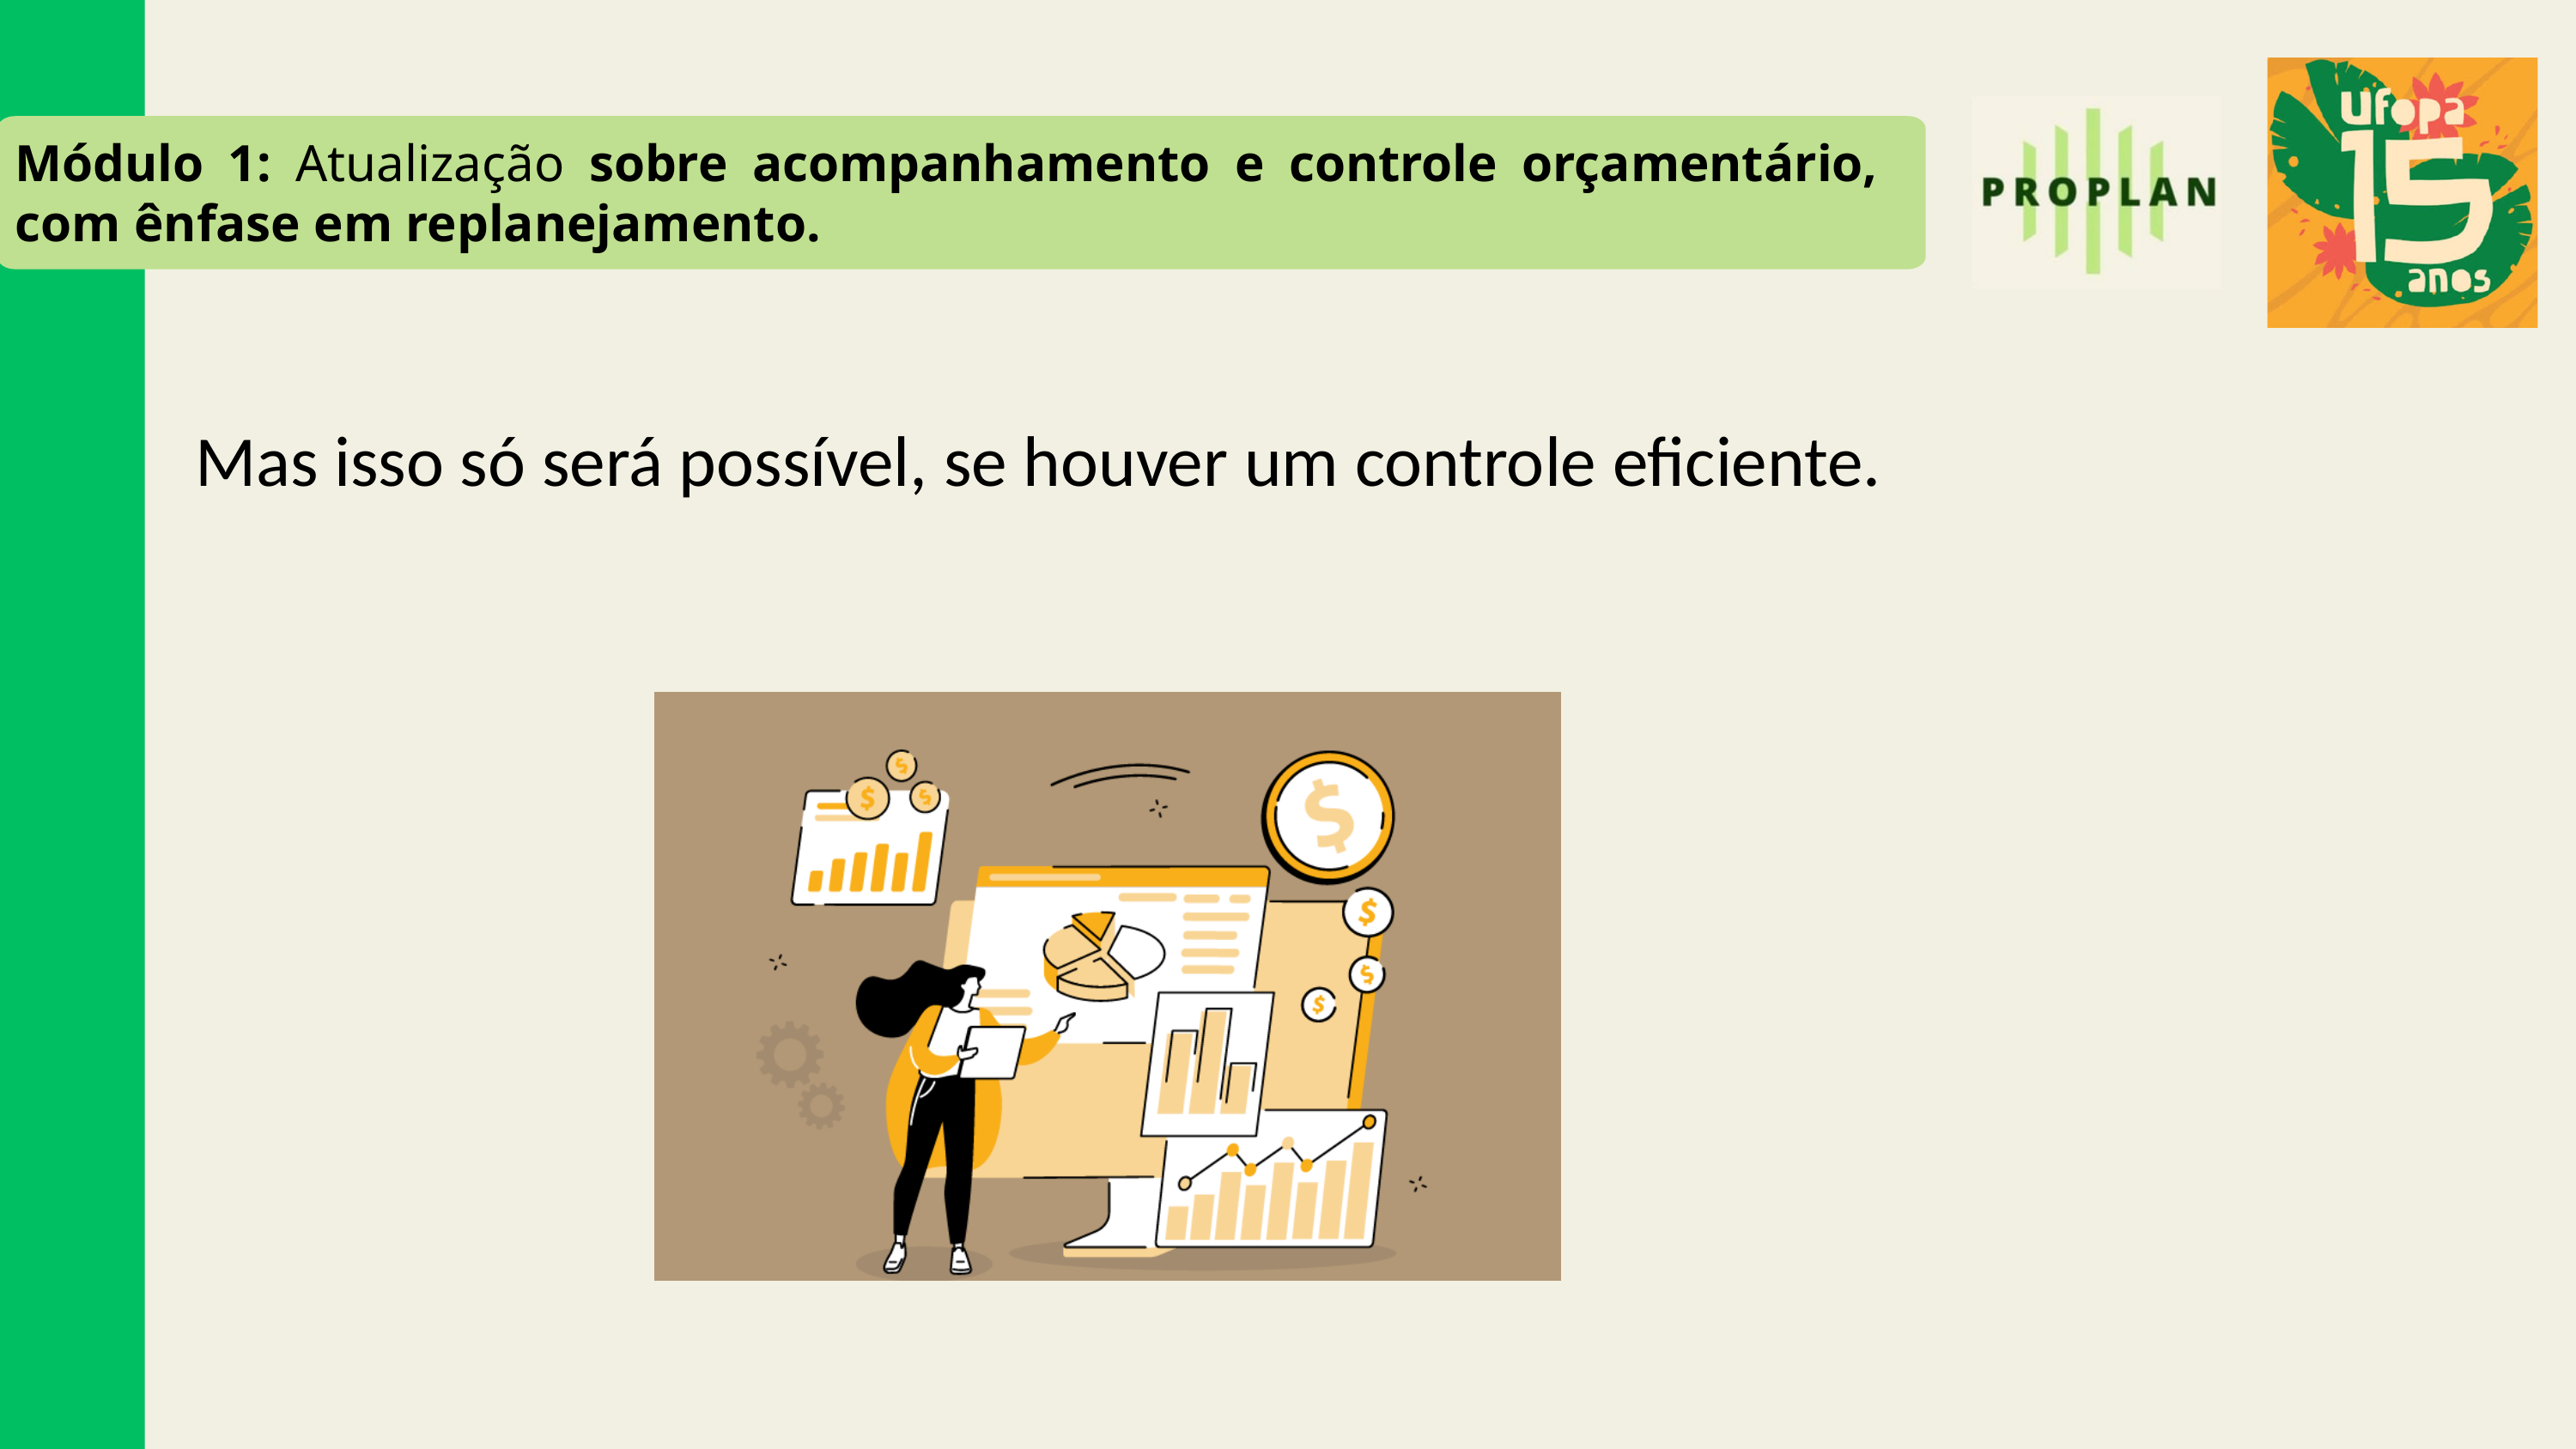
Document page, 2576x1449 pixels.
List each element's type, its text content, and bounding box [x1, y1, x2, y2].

text_box Mas isso só será possível, se houver um controle eficiente. [182, 409, 2244, 507]
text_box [0, 279, 145, 1449]
picture [654, 691, 1561, 1282]
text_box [0, 0, 145, 115]
text_box [1971, 96, 2221, 289]
text_box [2267, 58, 2538, 328]
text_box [0, 115, 1926, 270]
